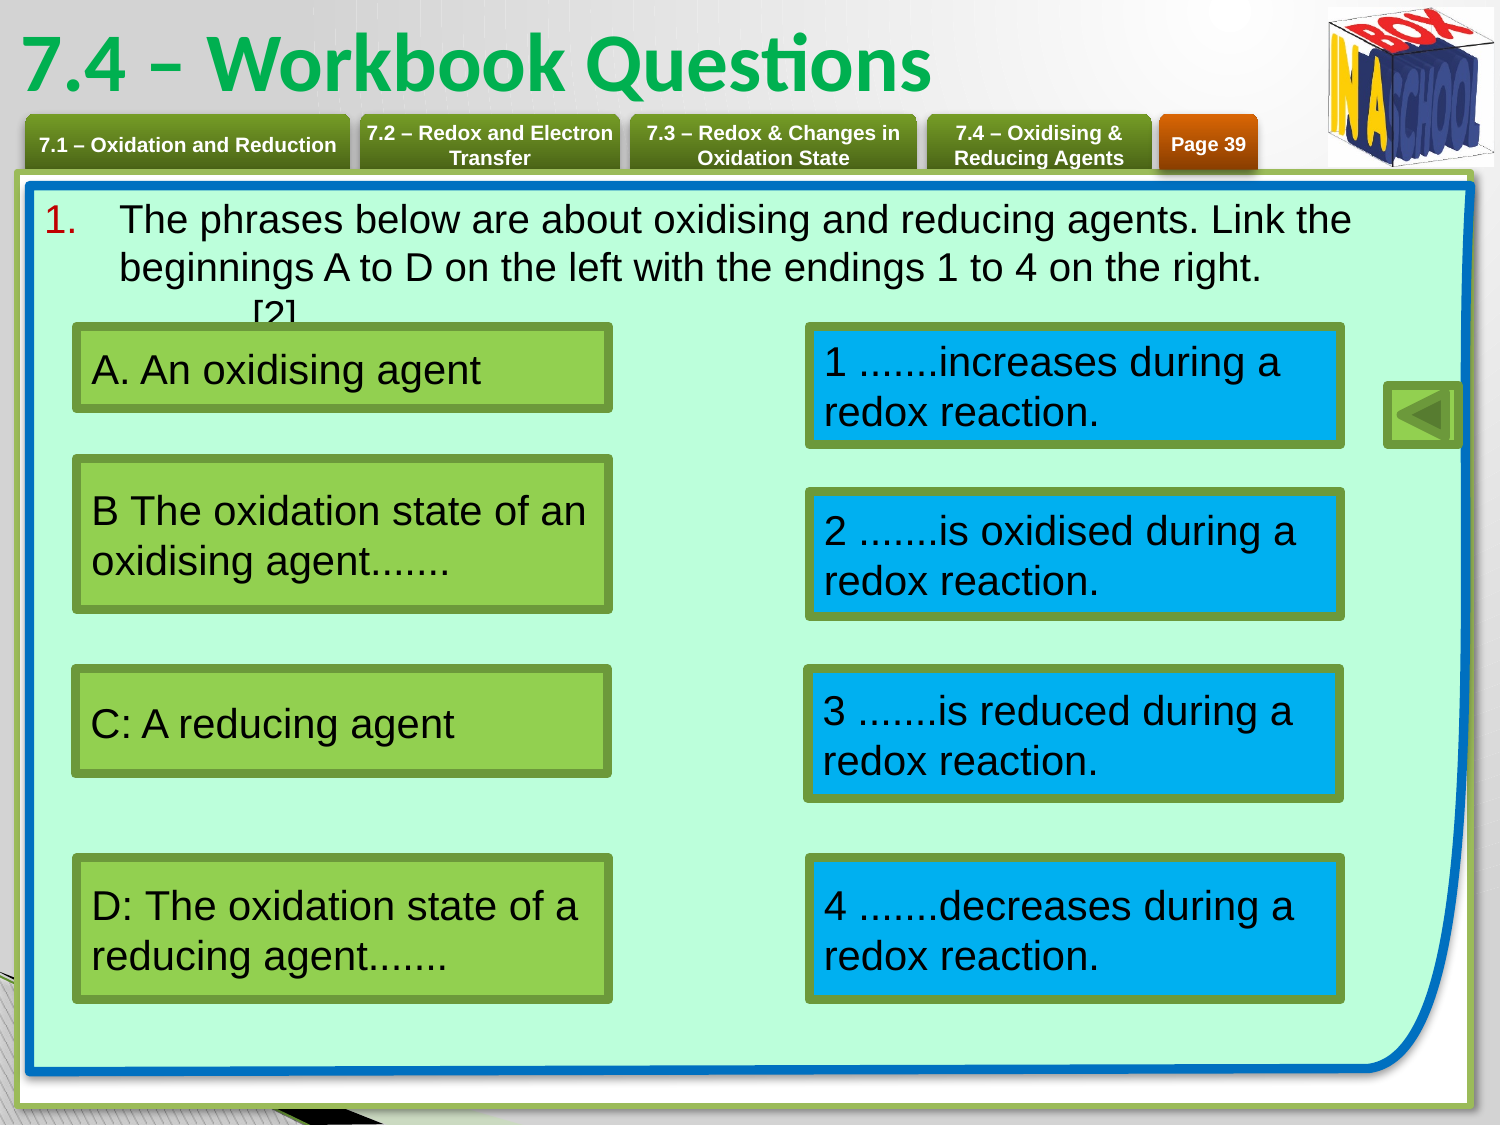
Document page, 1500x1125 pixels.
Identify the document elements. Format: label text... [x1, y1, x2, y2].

text_box A. An oxidising agent [72, 322, 613, 413]
text_box The phrases below are about oxidising and reducing agents. Link the beginnings A to D on the left with the endings 1 to 4 on the right. [2] [29, 185, 1471, 1072]
picture [1328, 7, 1495, 167]
title 7.4 – Workbook Questions [5, 7, 1270, 110]
text_box 3 .......is reduced during a redox reaction. [803, 664, 1344, 803]
text_box C: A reducing agent [71, 664, 612, 778]
text_box 4 .......decreases during a redox reaction. [805, 853, 1345, 1004]
text_box Page 39 [1159, 113, 1258, 170]
text_box B The oxidation state of an oxidising agent....... [72, 454, 613, 614]
picture [281, 1114, 303, 1125]
text_box D: The oxidation state of a reducing agent....... [72, 853, 613, 1004]
text_box [1383, 381, 1463, 449]
text_box 1 .......increases during a redox reaction. [805, 322, 1345, 449]
text_box 2 .......is oxidised during a redox reaction. [805, 487, 1345, 621]
